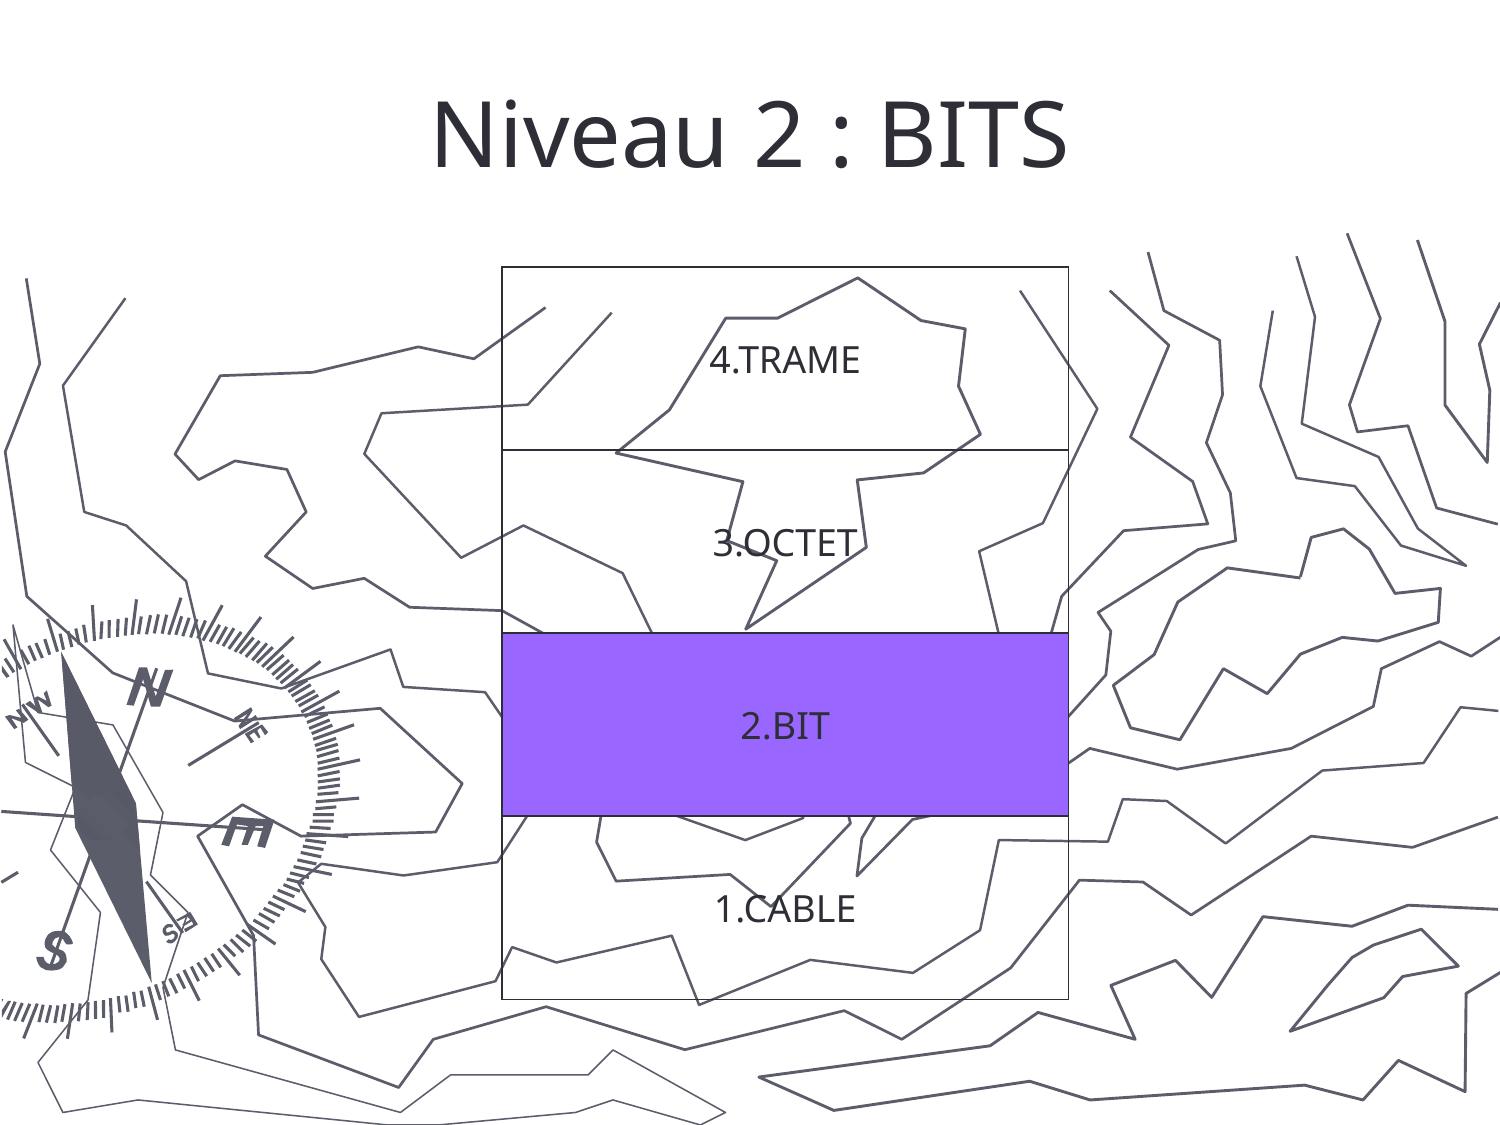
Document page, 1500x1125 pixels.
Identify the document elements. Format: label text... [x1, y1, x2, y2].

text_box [501, 266, 1069, 1000]
title Niveau 2 : BITS [49, 37, 1451, 226]
